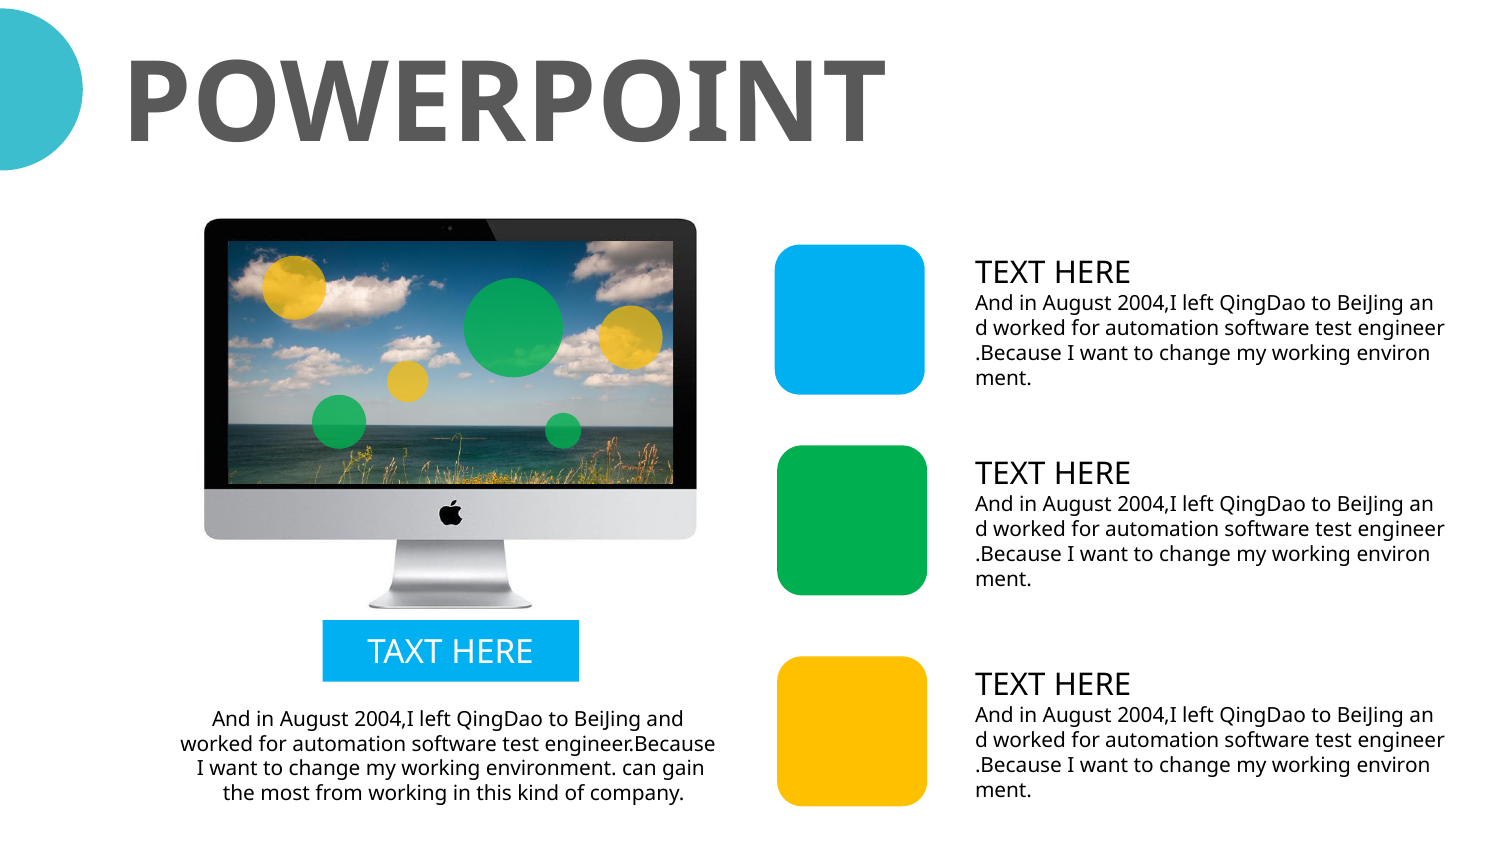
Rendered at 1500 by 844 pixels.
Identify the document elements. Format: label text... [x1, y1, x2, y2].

text_box And in August 2004,I left QingDao to BeiJing and worked for automation software test engineer.Because I want to change my working environment. can gain the most from working in this kind of company. [165, 697, 737, 813]
text_box TEXT HERE And in August 2004,I left QingDao to BeiJing and worked for automation software test engineer.Because I want to change my working environment. [960, 445, 1457, 621]
text_box [775, 654, 930, 809]
text_box TEXT HERE And in August 2004,I left QingDao to BeiJing and worked for automation software test engineer.Because I want to change my working environment. [960, 244, 1457, 420]
text_box [772, 242, 927, 397]
text_box TEXT HERE And in August 2004,I left QingDao to BeiJing and worked for automation software test engineer.Because I want to change my working environment. [960, 656, 1457, 831]
text_box TAXT HERE [352, 623, 549, 678]
text_box [0, 6, 85, 173]
text_box [320, 621, 581, 684]
text_box POWERPOINT [106, 21, 903, 171]
text_box [775, 443, 930, 598]
picture [196, 214, 705, 613]
